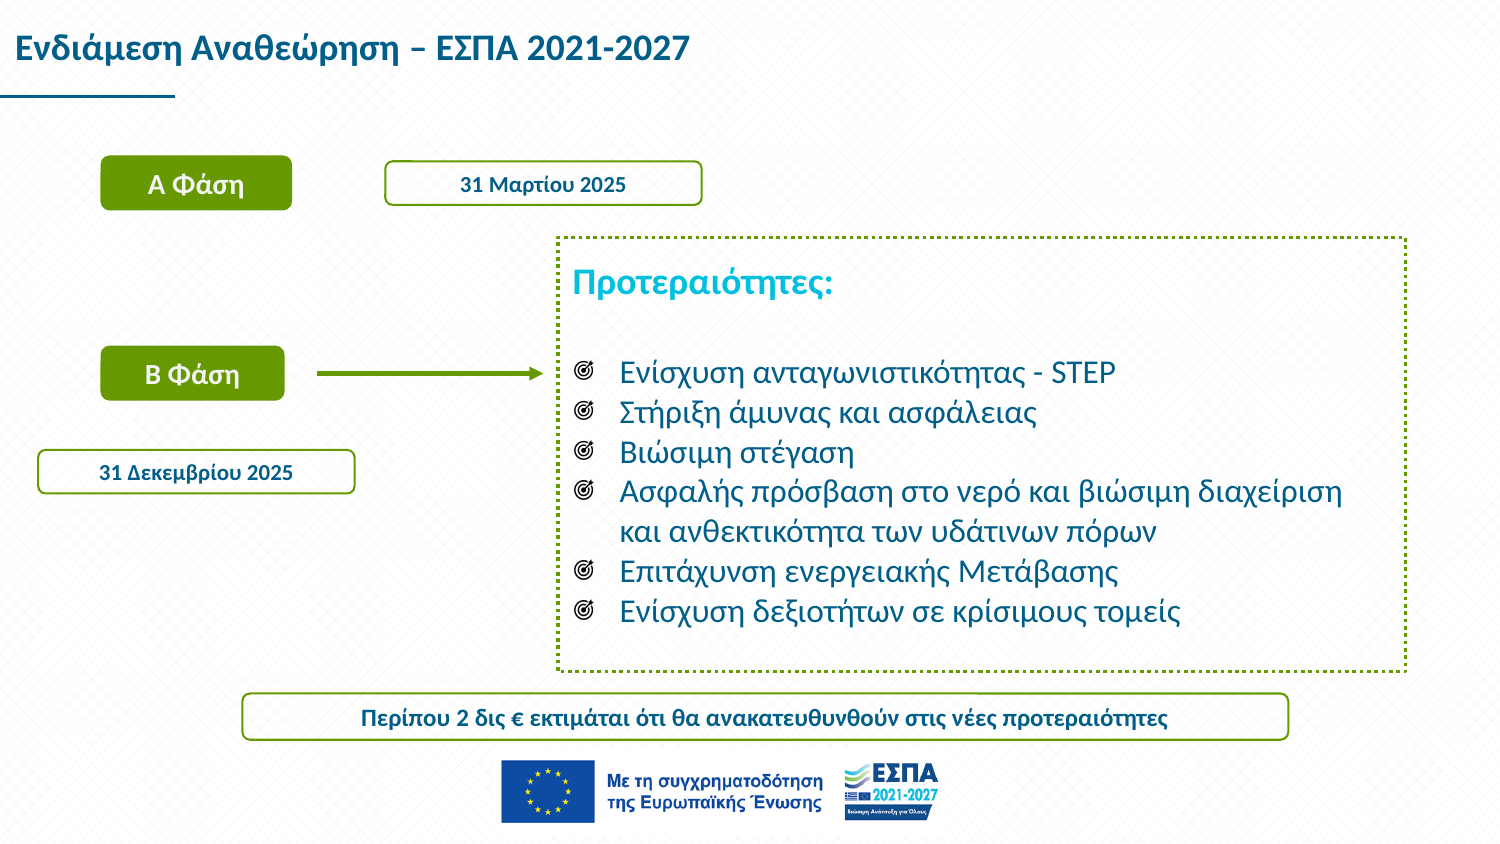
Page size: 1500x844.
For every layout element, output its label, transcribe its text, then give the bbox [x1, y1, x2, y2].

text_box A Φάση [100, 155, 293, 211]
picture [572, 557, 596, 582]
text_box B Φάση [100, 345, 285, 401]
text_box 31 Μαρτίου 2025 [385, 161, 702, 205]
text_box Προτεραιότητες: Ενίσχυση ανταγωνιστικότητας - STEP Στήριξη άμυνας και ασφάλειας Βιώσιμη στέγαση Ασφαλής πρόσβαση στο νερό και βιώσιμη διαχείριση και ανθεκτικότητα των υδάτινων πόρων Επιτάχυνση ενεργειακής Μετάβασης Ενίσχυση δεξιοτήτων σε κρίσιμους τομείς [557, 237, 1406, 672]
picture [572, 477, 596, 502]
picture [572, 597, 596, 622]
text_box Ενδιάμεση Αναθεώρηση – EΣΠA 2021-2027 [0, 2, 871, 89]
picture [494, 747, 946, 838]
picture [572, 398, 596, 422]
text_box 31 Δεκεμβρίου 2025 [38, 449, 355, 494]
picture [572, 438, 596, 462]
picture [572, 358, 596, 382]
text_box Περίπου 2 δις € εκτιμάται ότι θα ανακατευθυνθούν στις νέες προτεραιότητες [242, 693, 1289, 740]
